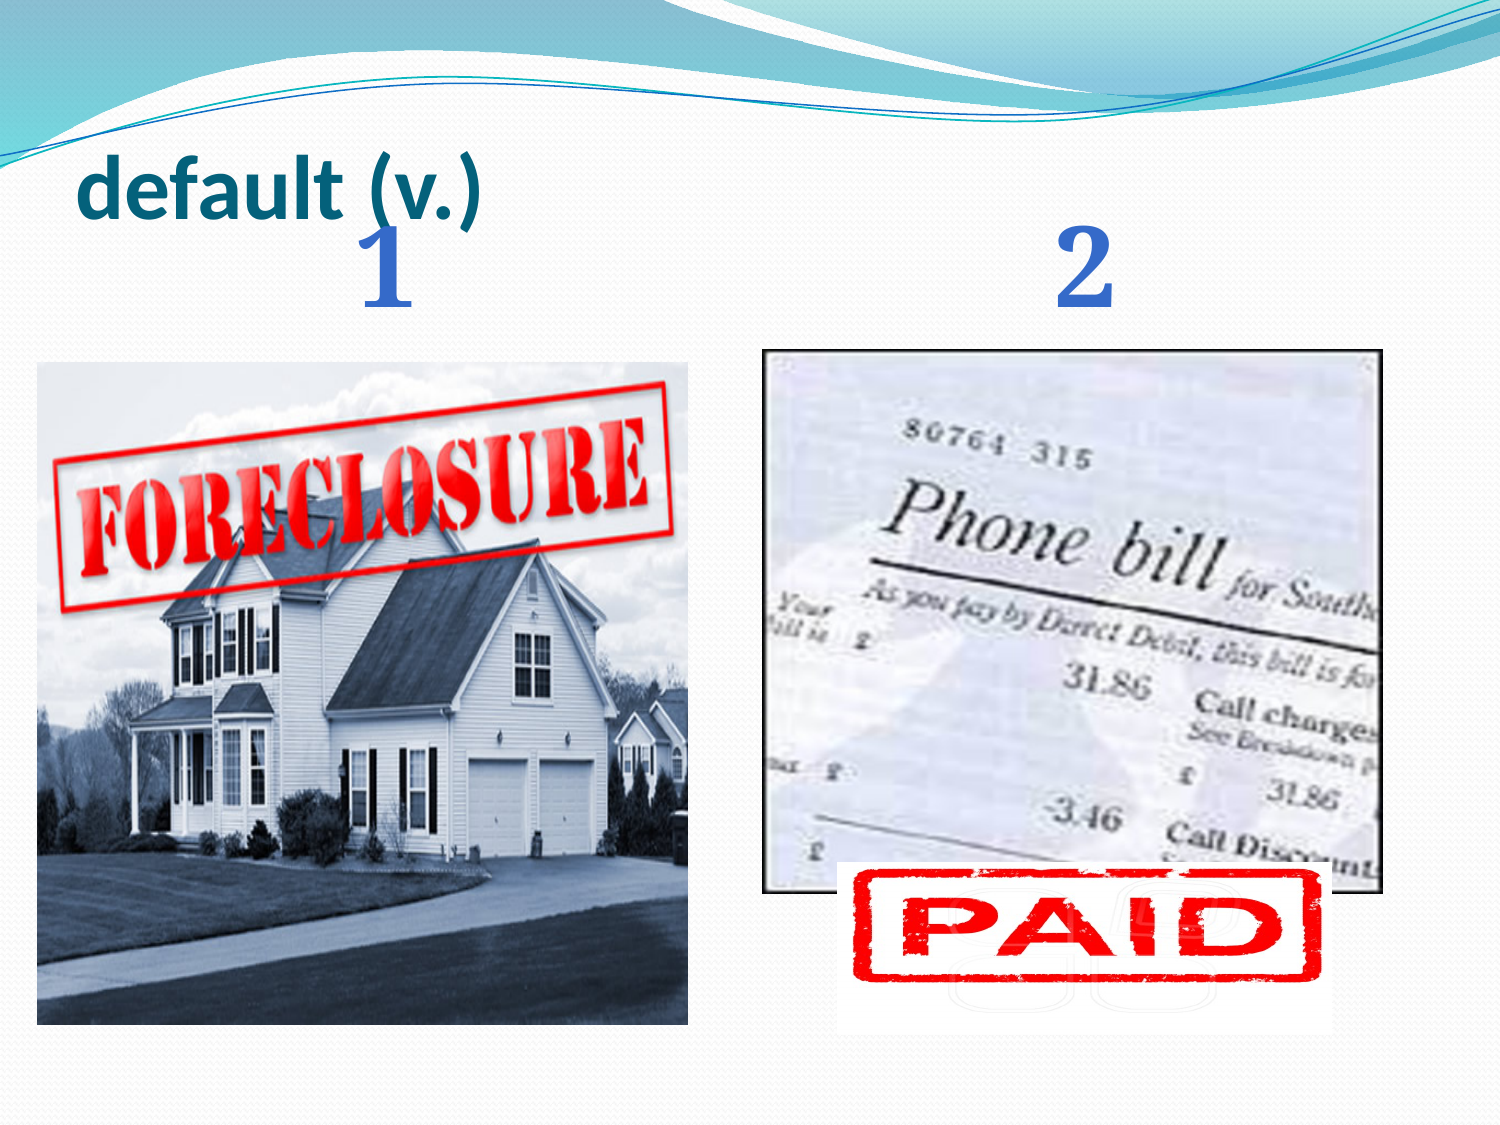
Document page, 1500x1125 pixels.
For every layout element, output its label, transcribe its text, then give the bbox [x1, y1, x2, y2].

picture [37, 362, 688, 1026]
text_box 1 [339, 187, 433, 338]
picture [762, 349, 1383, 1035]
text_box 2 [1039, 187, 1133, 338]
title default (v.) [75, 50, 1425, 238]
